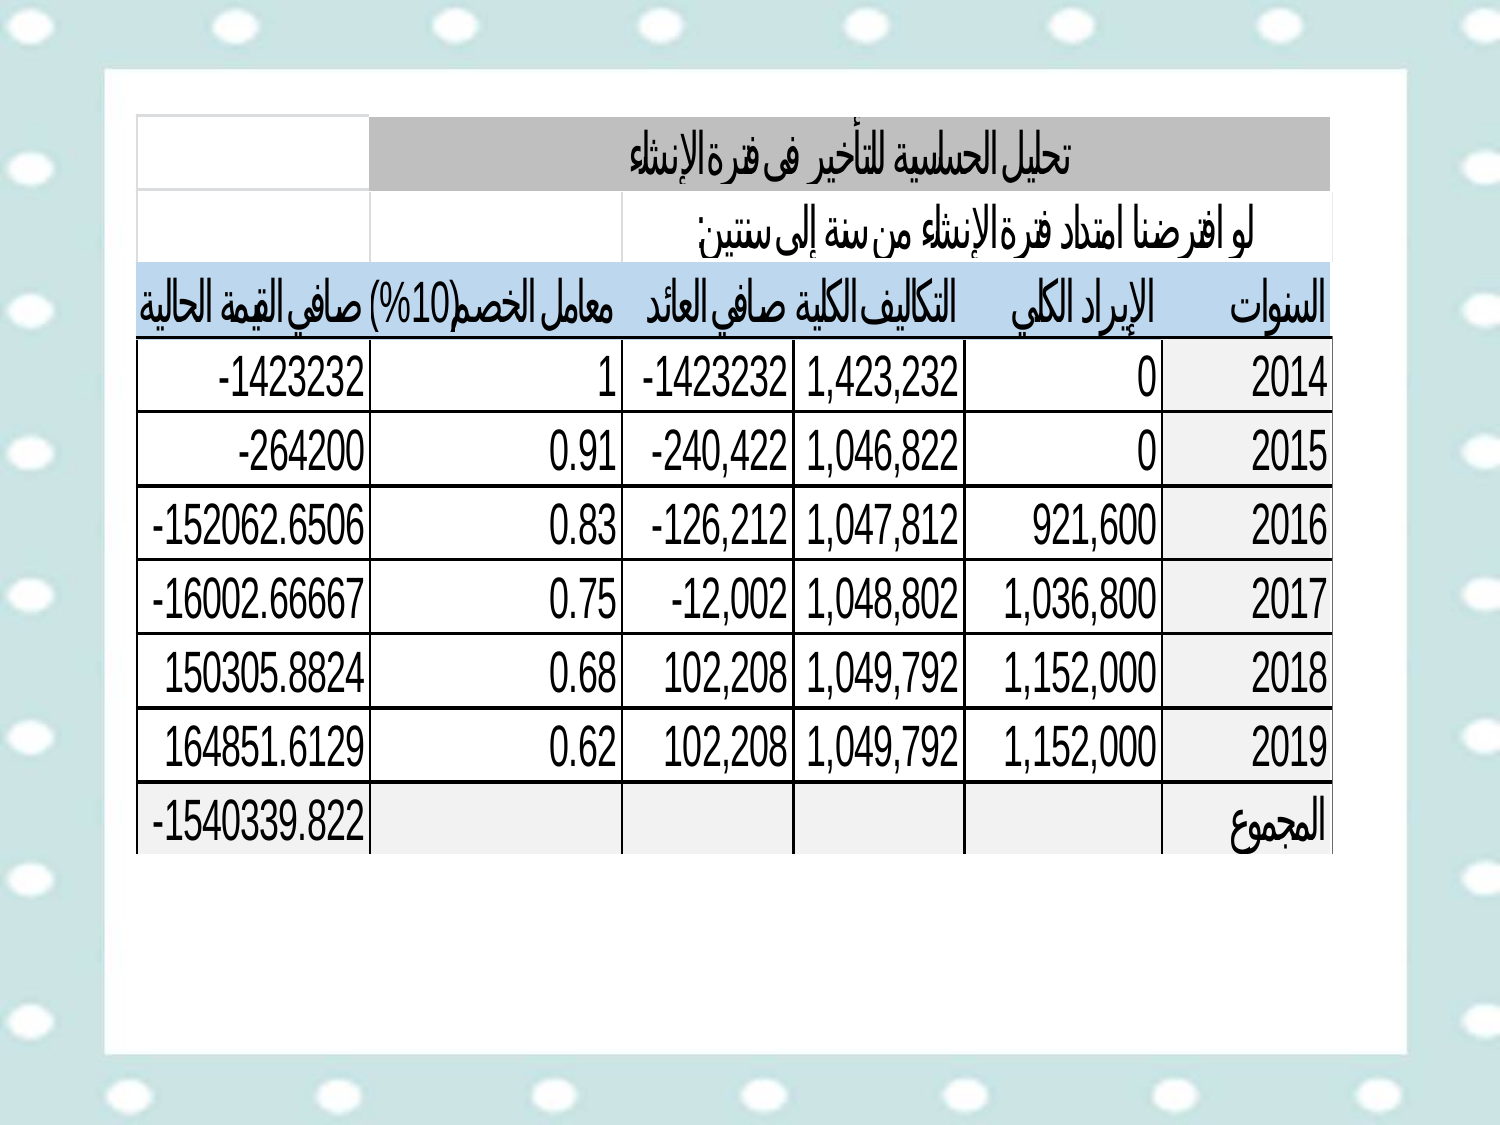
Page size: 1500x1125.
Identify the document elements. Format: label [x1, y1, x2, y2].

list [135, 113, 1335, 858]
picture [0, 0, 1500, 1125]
